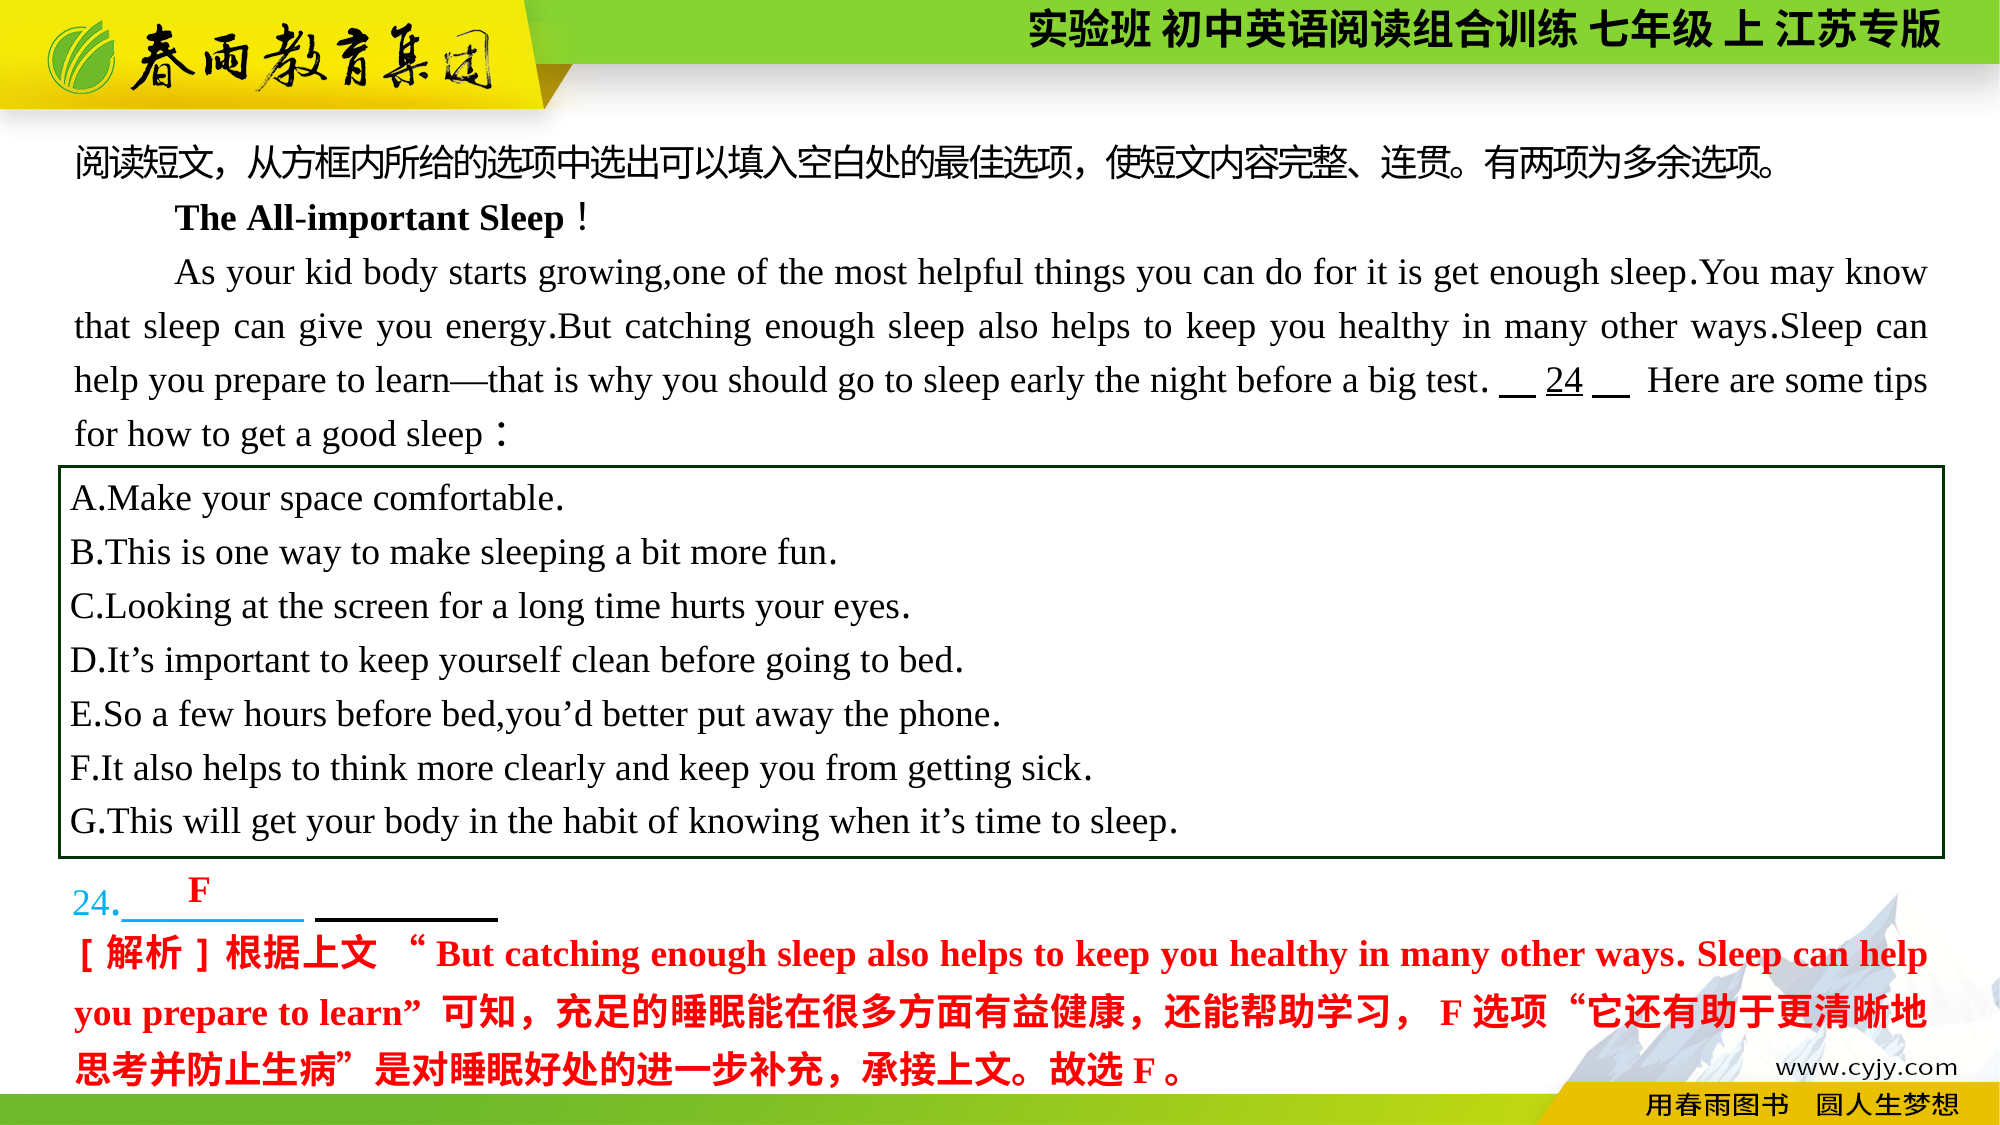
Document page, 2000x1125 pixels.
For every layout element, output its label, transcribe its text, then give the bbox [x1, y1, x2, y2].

text_box F [173, 857, 227, 918]
picture [0, 0, 2000, 1125]
text_box A.Make your space comfortable. B.This is one way to make sleeping a bit more fun. C.Looking at the screen for a long time hurts your eyes. D.It’s important to keep yourself clean before going to bed. E.So a few hours before bed,you’d better put away the phone. F.It also helps to think more clearly and keep you from getting sick. G.This will get your body in the habit of knowing when it’s time to sleep. [54, 456, 1939, 849]
text_box [解析]根据上文 “But catching enough sleep also helps to keep you healthy in many other ways. Sleep can help you prepare to learn” 可知，充足的睡眠能在很多方面有益健康，还能帮助学习，F选项“它还有助于更清晰地思考并防止生病”是对睡眠好处的进一步补充，承接上文。故选F。 [59, 907, 1944, 1099]
text_box [59, 466, 1944, 858]
text_box 24._________ [57, 834, 1942, 932]
list 阅读短文，从方框内所给的选项中选出可以填入空白处的最佳选项，使短文内容完整、连贯。有两项为多余选项。 The All-important Sleep！ As your kid body starts growing,one of the most helpful things you can do for it is get enough sleep.You may know that sleep can give you energy.But catching enough sleep also helps to keep you healthy in many other ways.Sleep can help you prepare to learn—that is why you should go to sleep early the night before a big test. 24 Here are some tips for how to get a good sleep： [59, 122, 1944, 460]
